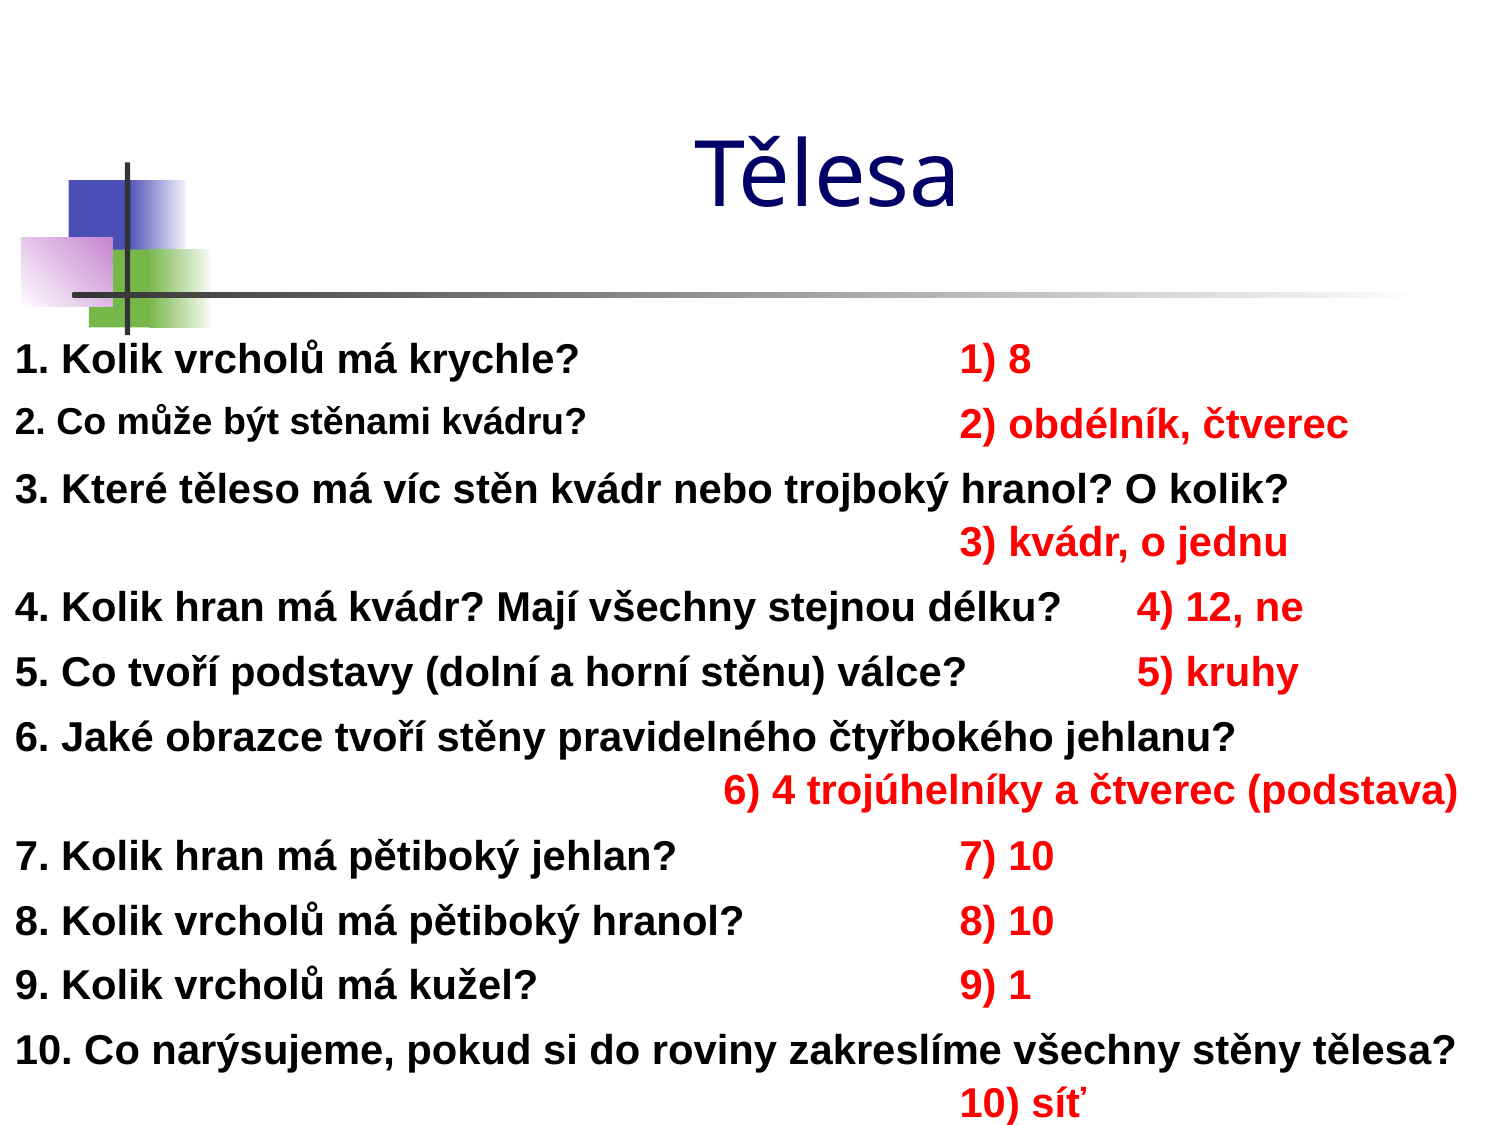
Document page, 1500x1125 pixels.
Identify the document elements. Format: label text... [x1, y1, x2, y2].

text_box 5) kruhy [1122, 638, 1360, 703]
text_box 4. Kolik hran má kvádr? Mají všechny stejnou délku? [0, 572, 1122, 637]
text_box 10) síť [944, 1068, 1183, 1125]
text_box 1) 8 [944, 324, 1081, 389]
text_box 3) kvádr, o jednu [944, 507, 1320, 573]
text_box 2) obdélník, čtverec [944, 389, 1500, 455]
text_box 7) 10 [944, 820, 1087, 885]
text_box 8. Kolik vrcholů má pětiboký hranol? [0, 885, 815, 951]
text_box 4) 12, ne [1122, 572, 1360, 638]
text_box 2. Co může být stěnami kvádru? [0, 389, 709, 450]
text_box 6) 4 trojúhelníky a čtverec (podstava) [708, 755, 1494, 821]
text_box 9. Kolik vrcholů má kužel? [0, 950, 596, 1015]
title Tělesa [188, 34, 1468, 276]
text_box 5. Co tvoří podstavy (dolní a horní stěnu) válce? [0, 637, 1122, 702]
text_box 8) 10 [944, 885, 1211, 951]
text_box 1. Kolik vrcholů má krychle? [0, 324, 650, 389]
text_box 6. Jaké obrazce tvoří stěny pravidelného čtyřbokého jehlanu? [0, 702, 1310, 768]
text_box 10. Co narýsujeme, pokud si do roviny zakreslíme všechny stěny tělesa? [0, 1015, 1500, 1081]
text_box 7. Kolik hran má pětiboký jehlan? [0, 820, 707, 885]
text_box 3. Které těleso má víc stěn kvádr nebo trojboký hranol? O kolik? [0, 454, 1310, 520]
text_box 9) 1 [944, 950, 1132, 1016]
